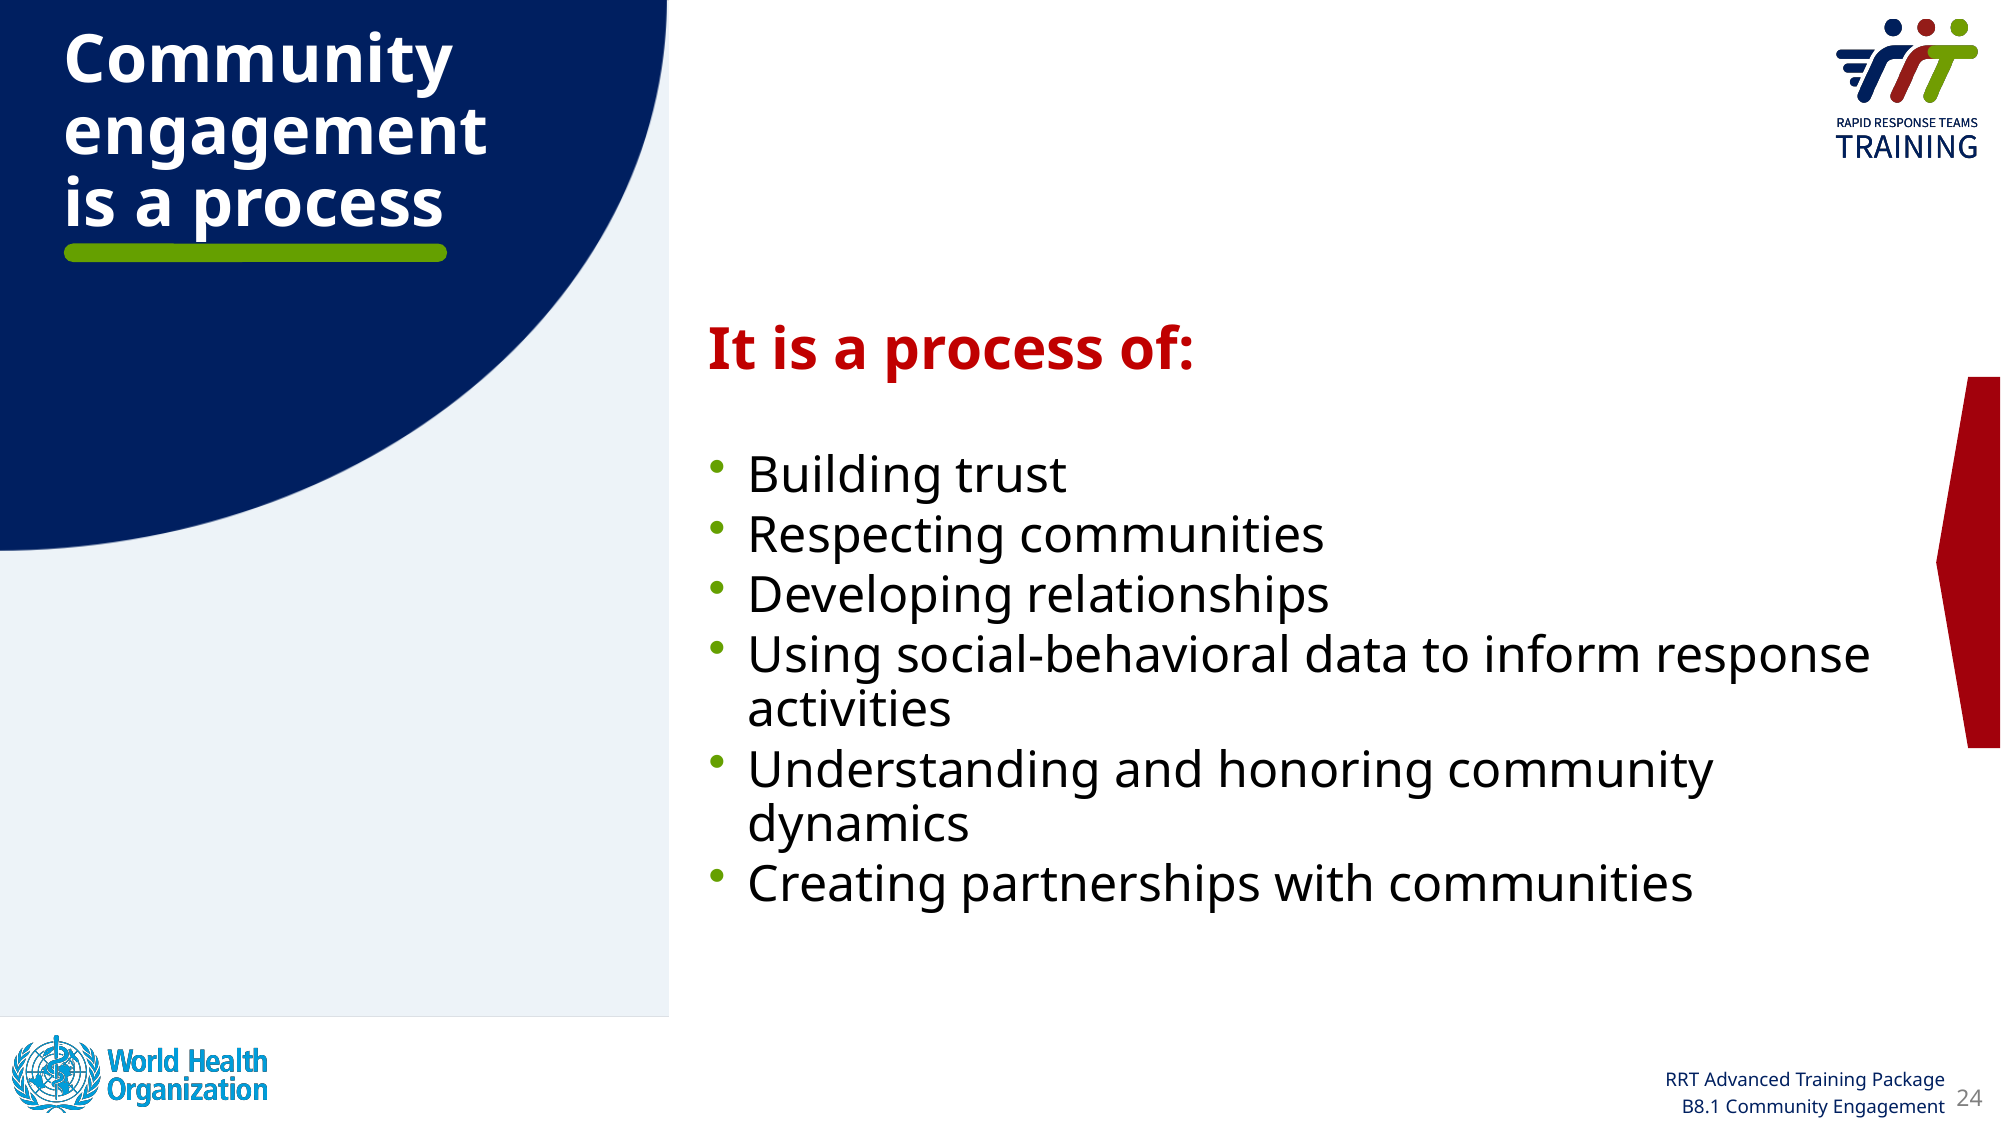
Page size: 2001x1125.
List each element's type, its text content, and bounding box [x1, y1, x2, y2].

picture [40, 1062, 47, 1070]
picture [59, 1035, 267, 1113]
text_box Community engagement is a process [63, 103, 600, 242]
picture [12, 1083, 48, 1113]
picture [0, 0, 669, 1018]
picture [34, 1054, 43, 1078]
picture [30, 1083, 37, 1091]
text_box [63, 243, 448, 263]
picture [50, 1108, 62, 1113]
picture [36, 1088, 78, 1105]
list It is a process of: Building trust Respecting communities Developing relationships Using social-behavioral data to inform response activities Understanding and honoring community dynamics Creating partnerships with communities [700, 245, 1937, 880]
picture [12, 1035, 54, 1068]
picture [24, 1054, 36, 1087]
picture [22, 1062, 26, 1077]
picture [46, 1056, 54, 1062]
picture [71, 1053, 90, 1091]
picture [1835, 19, 1978, 167]
